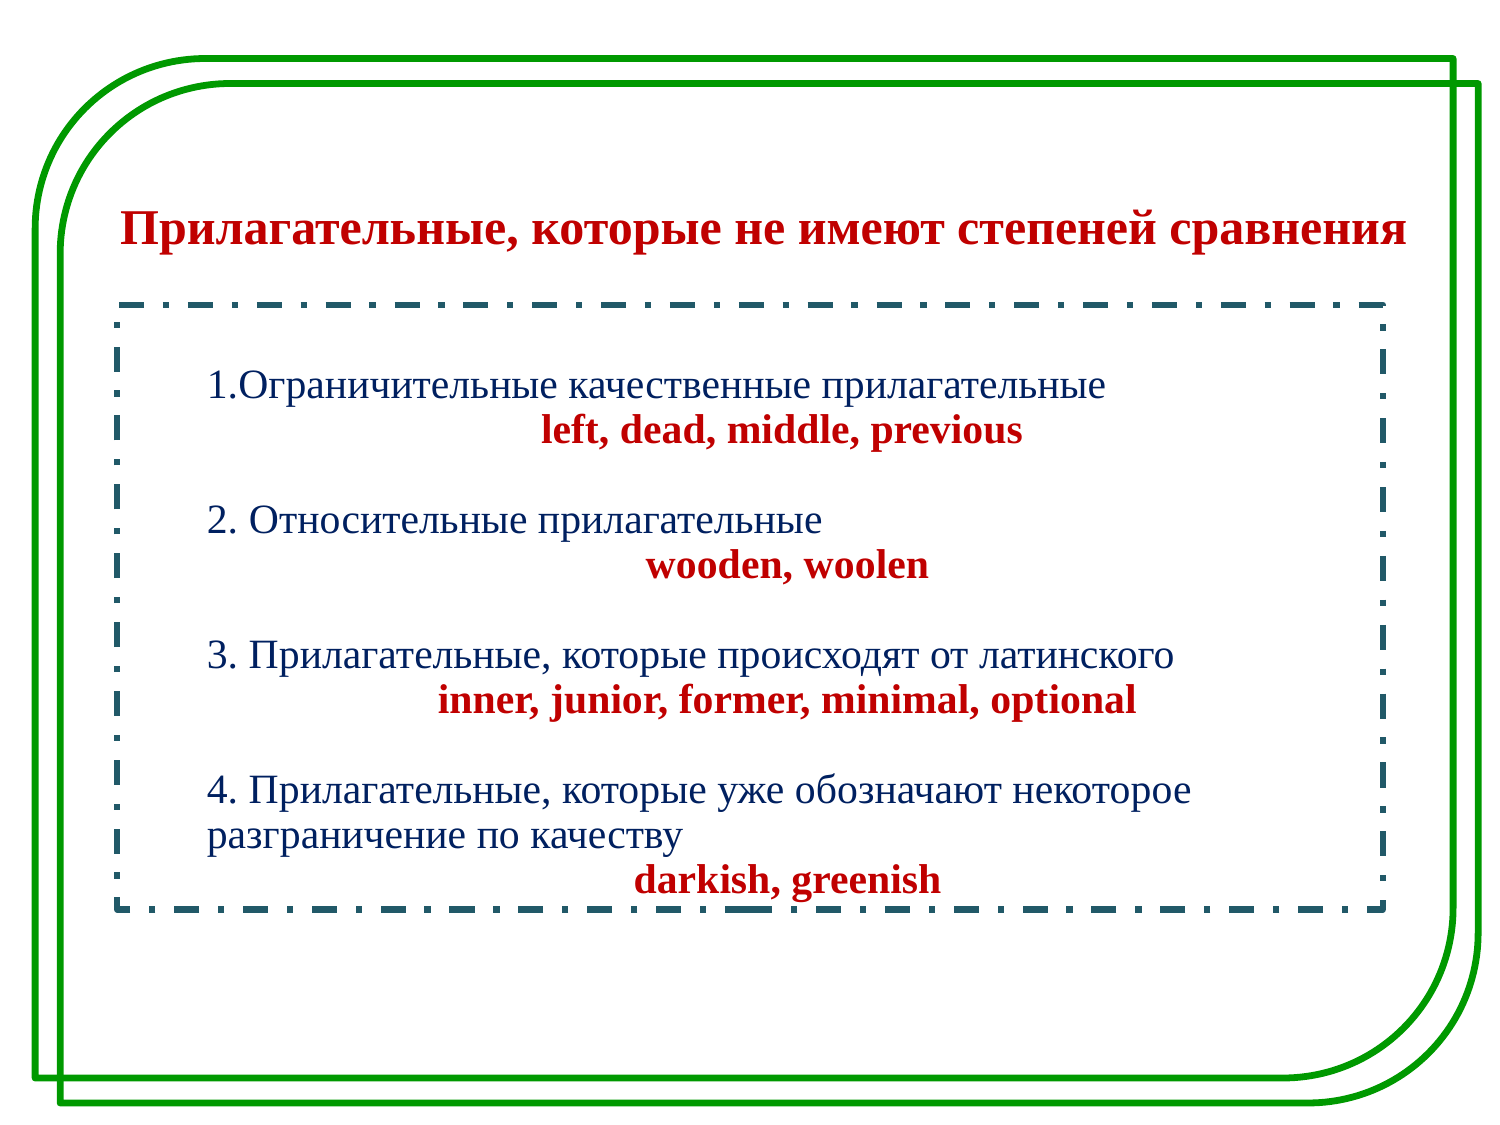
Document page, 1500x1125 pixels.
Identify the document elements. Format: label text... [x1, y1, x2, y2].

text_box [58, 263, 1481, 1106]
text_box [1456, 81, 1481, 187]
text_box [33, 56, 1456, 1081]
text_box Прилагательные, которые не имеют степеней сравнения [105, 187, 1500, 263]
text_box 1.Ограничительные качественные прилагательные left, dead, middle, previous 2. Относительные прилагательные wooden, woolen 3. Прилагательные, которые происходят от латинского inner, junior, former, minimal, optional 4. Прилагательные, которые уже обозначают некоторое разграничение по качеству darkish, greenish [117, 304, 1383, 910]
